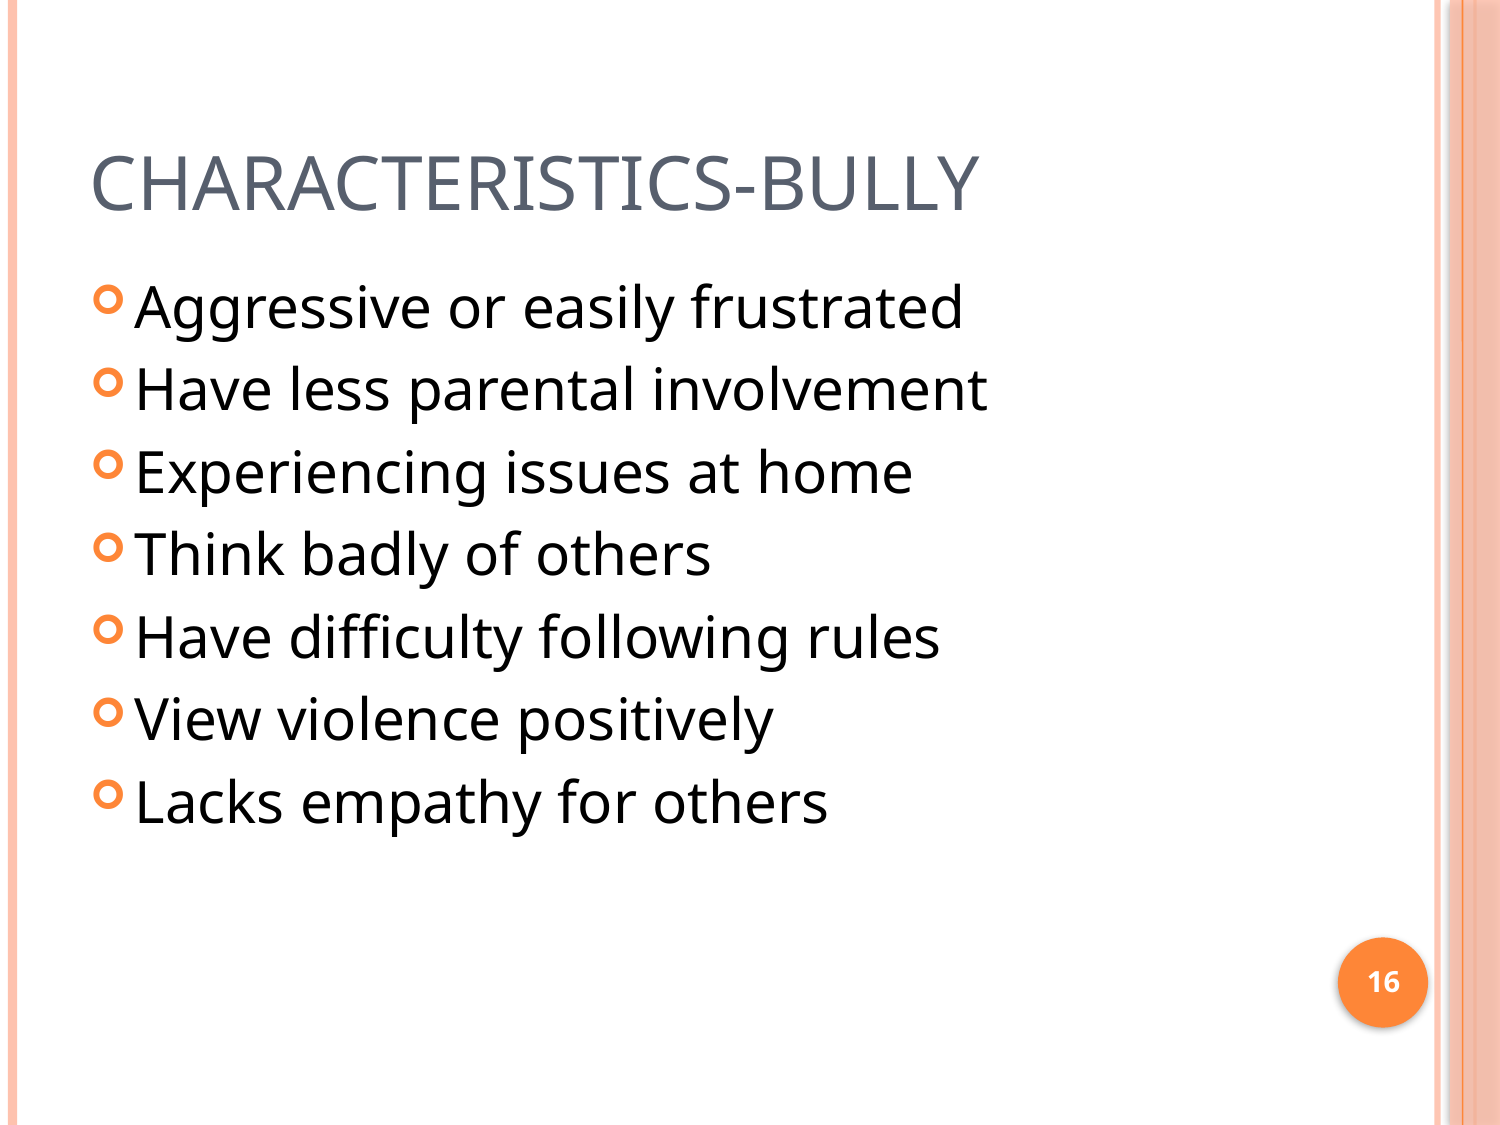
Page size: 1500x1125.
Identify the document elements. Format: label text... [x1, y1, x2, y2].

list Aggressive or easily frustrated Have less parental involvement Experiencing issues at home Think badly of others Have difficulty following rules View violence positively Lacks empathy for others [75, 262, 1300, 1062]
slide_number 16 [1333, 940, 1434, 1026]
title Characteristics-Bully [75, 45, 1300, 233]
